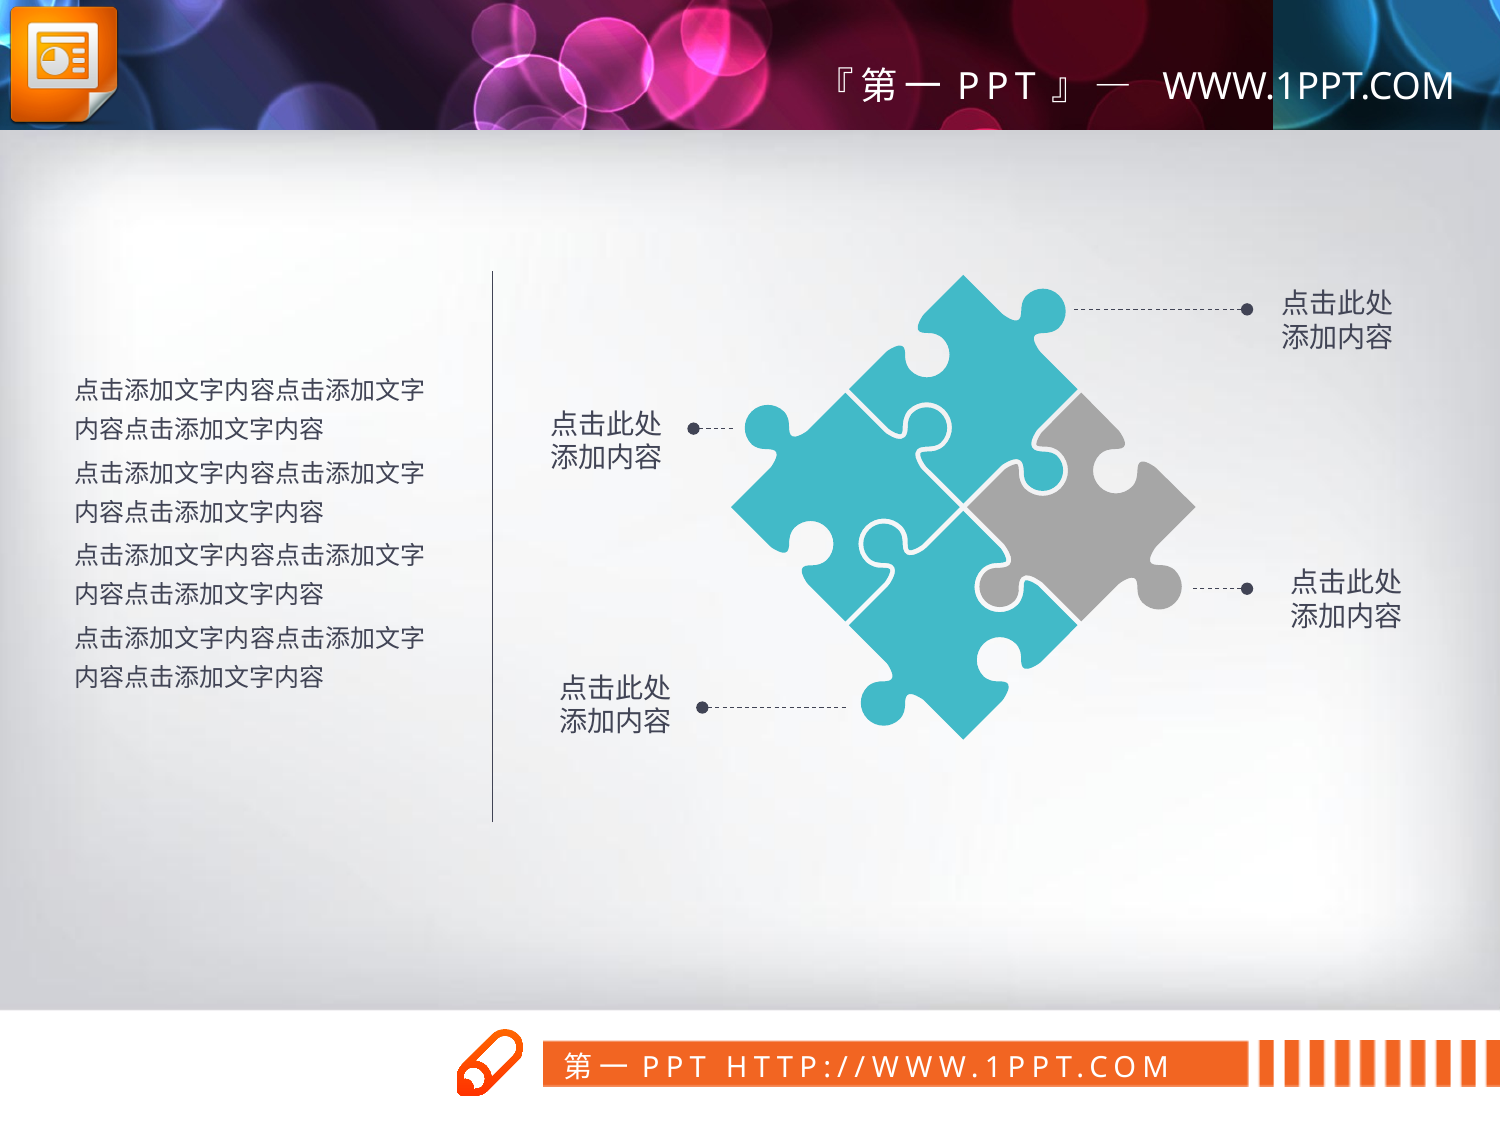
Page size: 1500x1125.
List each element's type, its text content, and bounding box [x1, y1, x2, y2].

text_box [848, 274, 1078, 504]
text_box [848, 510, 1078, 740]
picture [0, 0, 1500, 1012]
text_box 点击此处 添加内容 [1275, 556, 1418, 640]
text_box [731, 392, 960, 622]
text_box 点击此处 添加内容 [544, 662, 687, 745]
text_box 点击此处 添加内容 [1267, 277, 1409, 361]
text_box [966, 392, 1196, 622]
text_box 点击此处 添加内容 [535, 398, 678, 481]
text_box 点击添加文字内容点击添加文字内容点击添加文字内容 点击添加文字内容点击添加文字内容点击添加文字内容 点击添加文字内容点击添加文字内容点击添加文字内容 点击添加文字内容点击添加文字内容点击添加文字内容 [59, 358, 441, 777]
picture [543, 1040, 1500, 1087]
